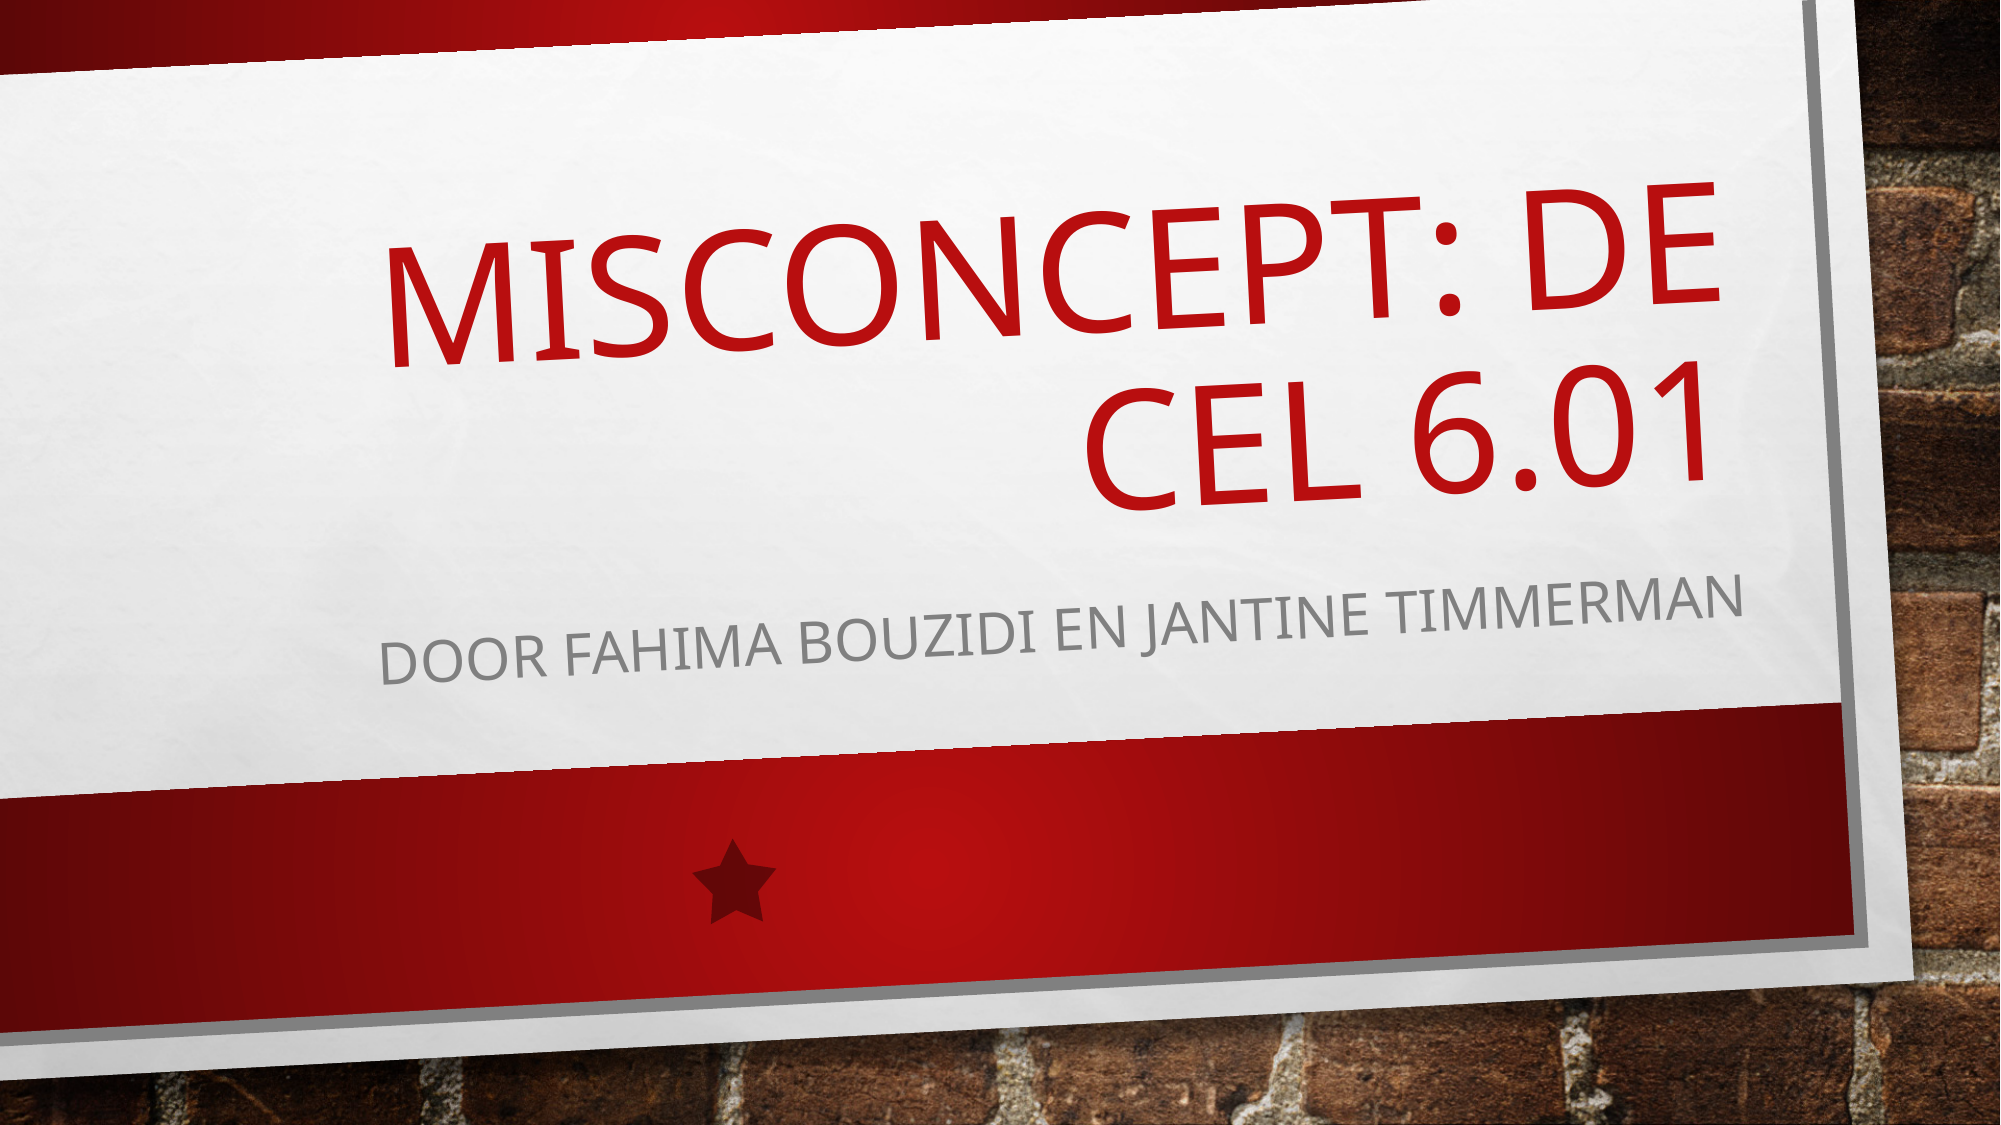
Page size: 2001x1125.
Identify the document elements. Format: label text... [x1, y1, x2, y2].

picture [0, 0, 2000, 1125]
title Misconcept: De cel 6.01 [135, 67, 1758, 605]
subtitle Door Fahima Bouzidi en jantine Timmerman [159, 533, 1763, 708]
